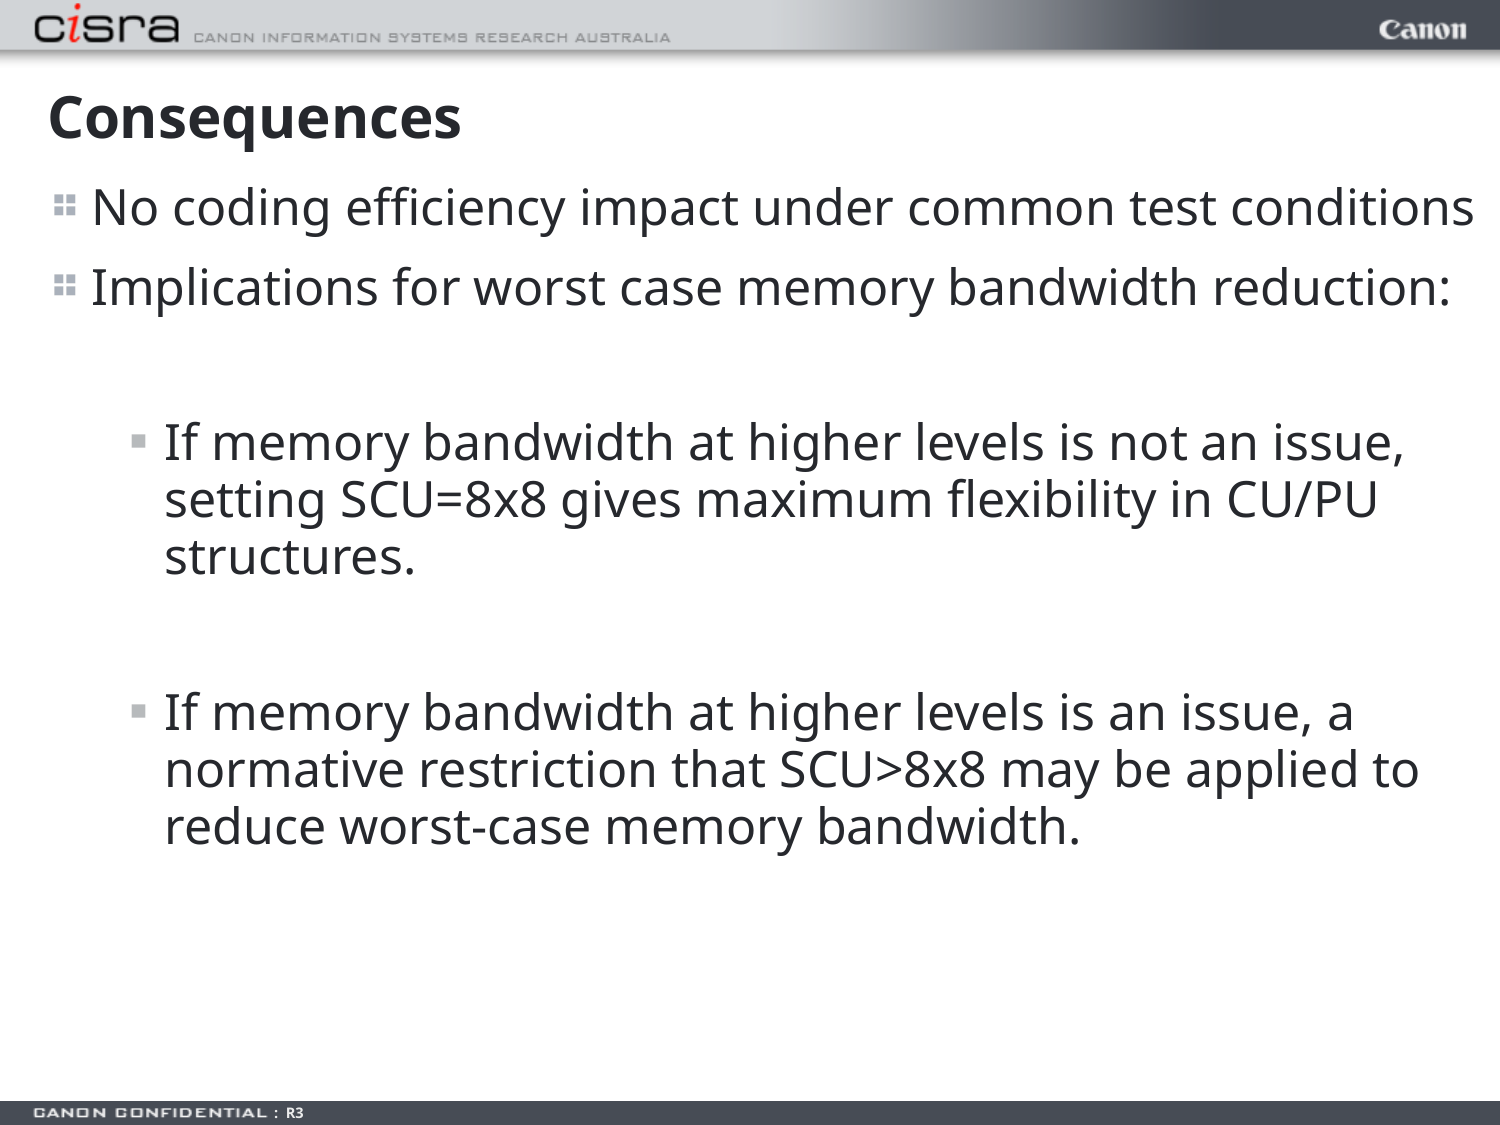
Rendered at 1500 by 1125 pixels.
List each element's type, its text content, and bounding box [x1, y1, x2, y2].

title Consequences [47, 64, 1481, 166]
picture [0, 1101, 1500, 1125]
picture [0, 0, 1500, 68]
picture [47, 267, 83, 303]
picture [47, 187, 83, 223]
picture [120, 424, 156, 460]
list No coding efficiency impact under common test conditions Implications for worst case memory bandwidth reduction: If memory bandwidth at higher levels is not an issue, setting SCU=8x8 gives maximum flexibility in CU/PU structures. If memory bandwidth at higher levels is an issue, a normative restriction that SCU>8x8 may be applied to reduce worst-case memory bandwidth. [47, 175, 1479, 1066]
picture [120, 694, 156, 730]
